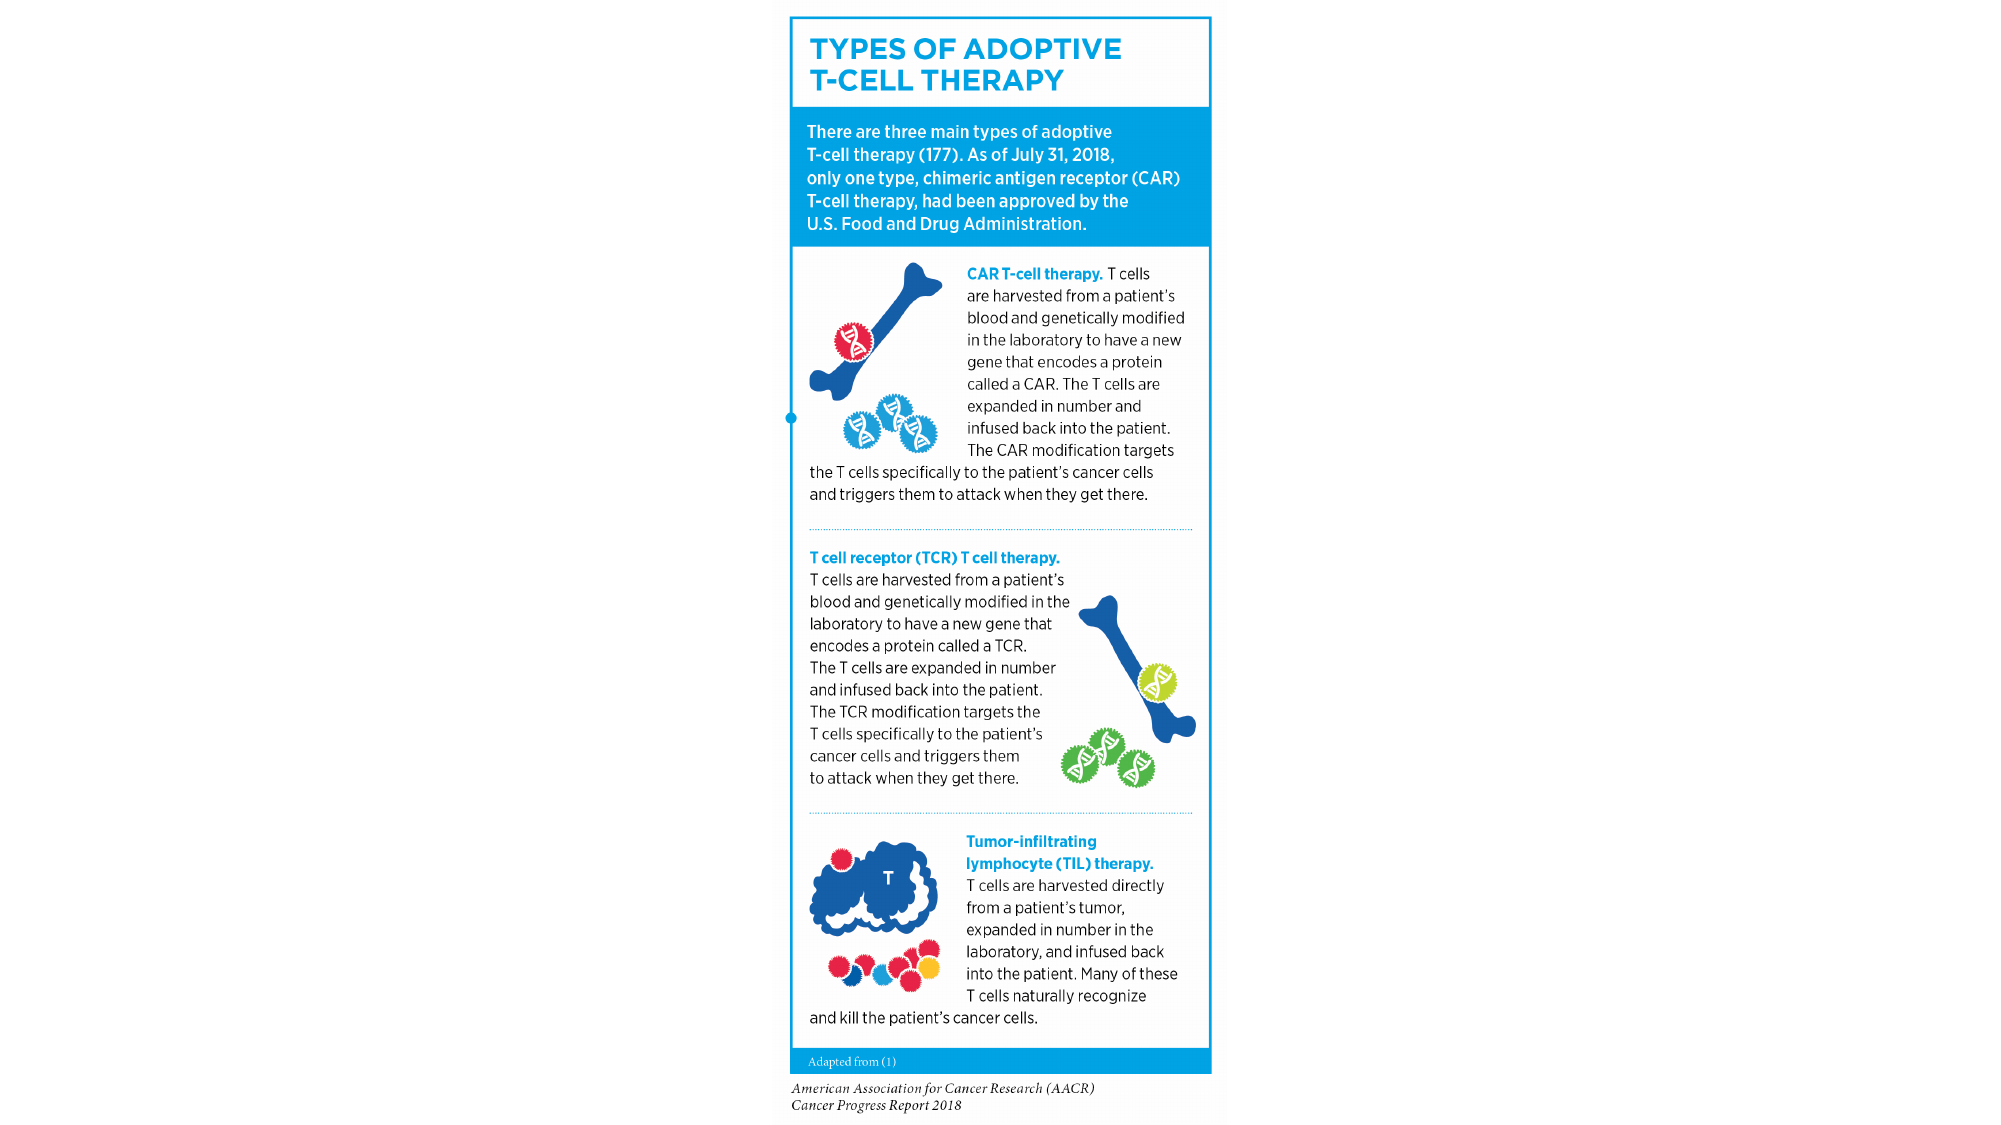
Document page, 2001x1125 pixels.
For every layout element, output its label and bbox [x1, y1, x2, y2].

picture [772, 0, 1227, 1125]
